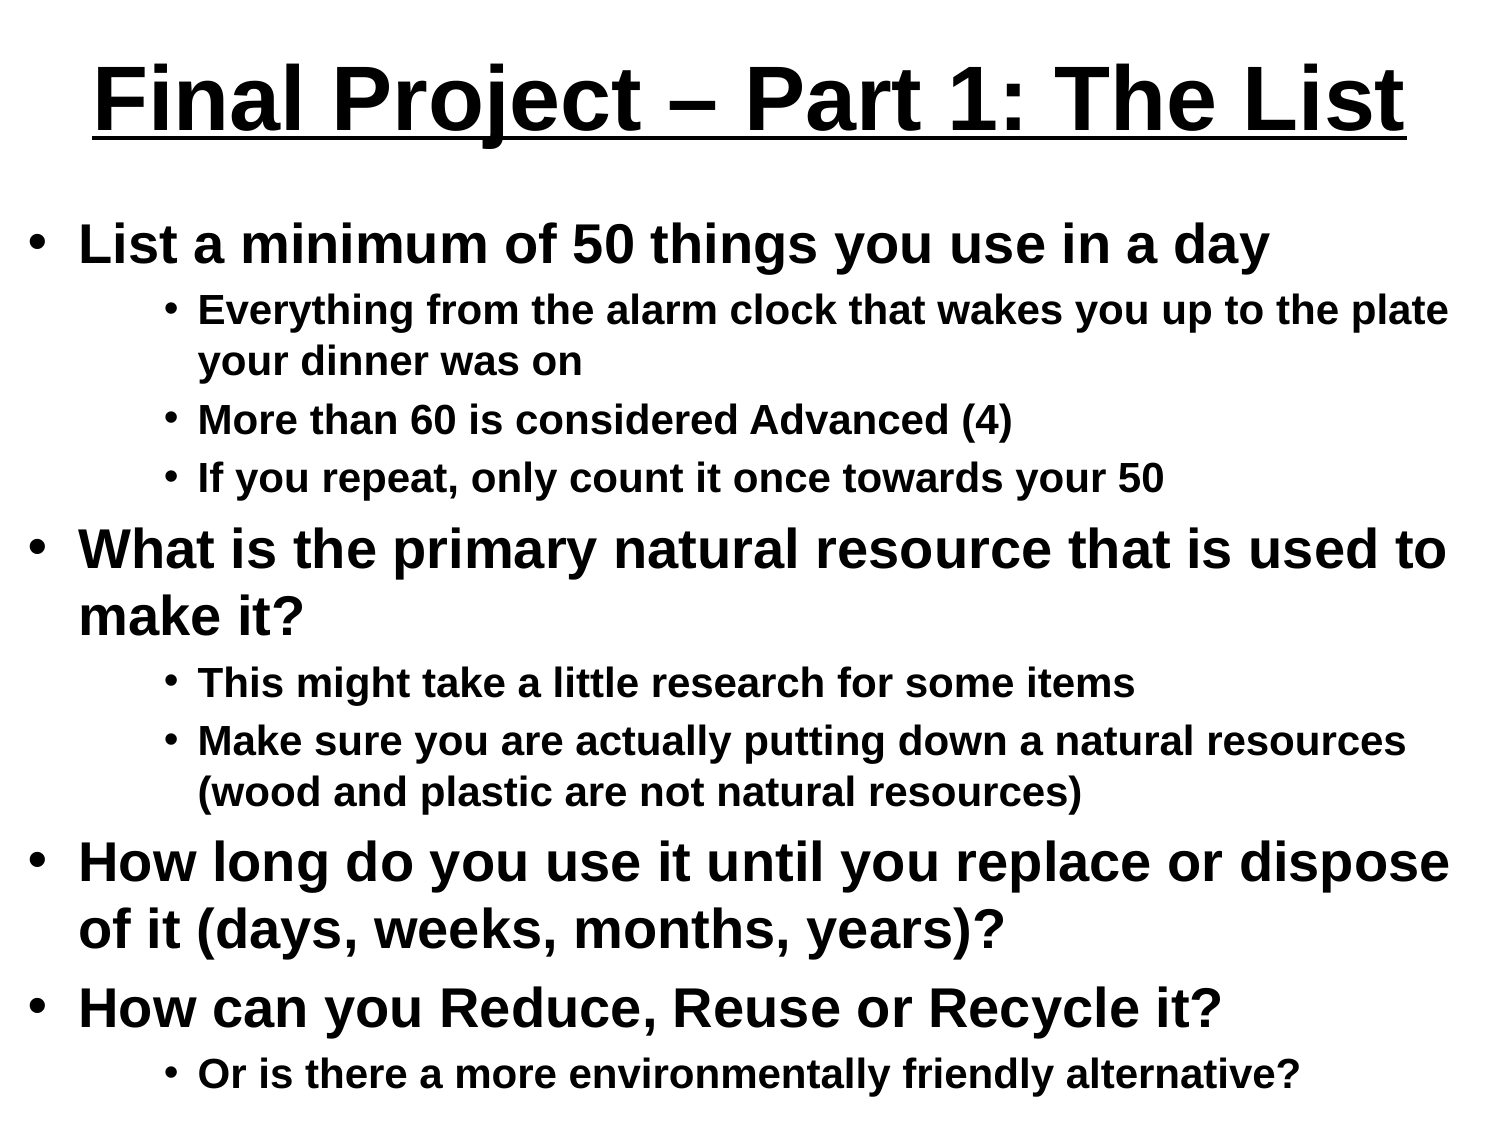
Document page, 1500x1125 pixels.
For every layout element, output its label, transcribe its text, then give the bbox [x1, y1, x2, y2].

title Final Project – Part 1: The List [75, 0, 1425, 188]
list List a minimum of 50 things you use in a day Everything from the alarm clock that wakes you up to the plate your dinner was on More than 60 is considered Advanced (4) If you repeat, only count it once towards your 50 What is the primary natural resource that is used to make it? This might take a little research for some items Make sure you are actually putting down a natural resources (wood and plastic are not natural resources) How long do you use it until you replace or dispose of it (days, weeks, months, years)? How can you Reduce, Reuse or Recycle it? Or is there a more environmentally friendly alternative? [12, 200, 1500, 1125]
